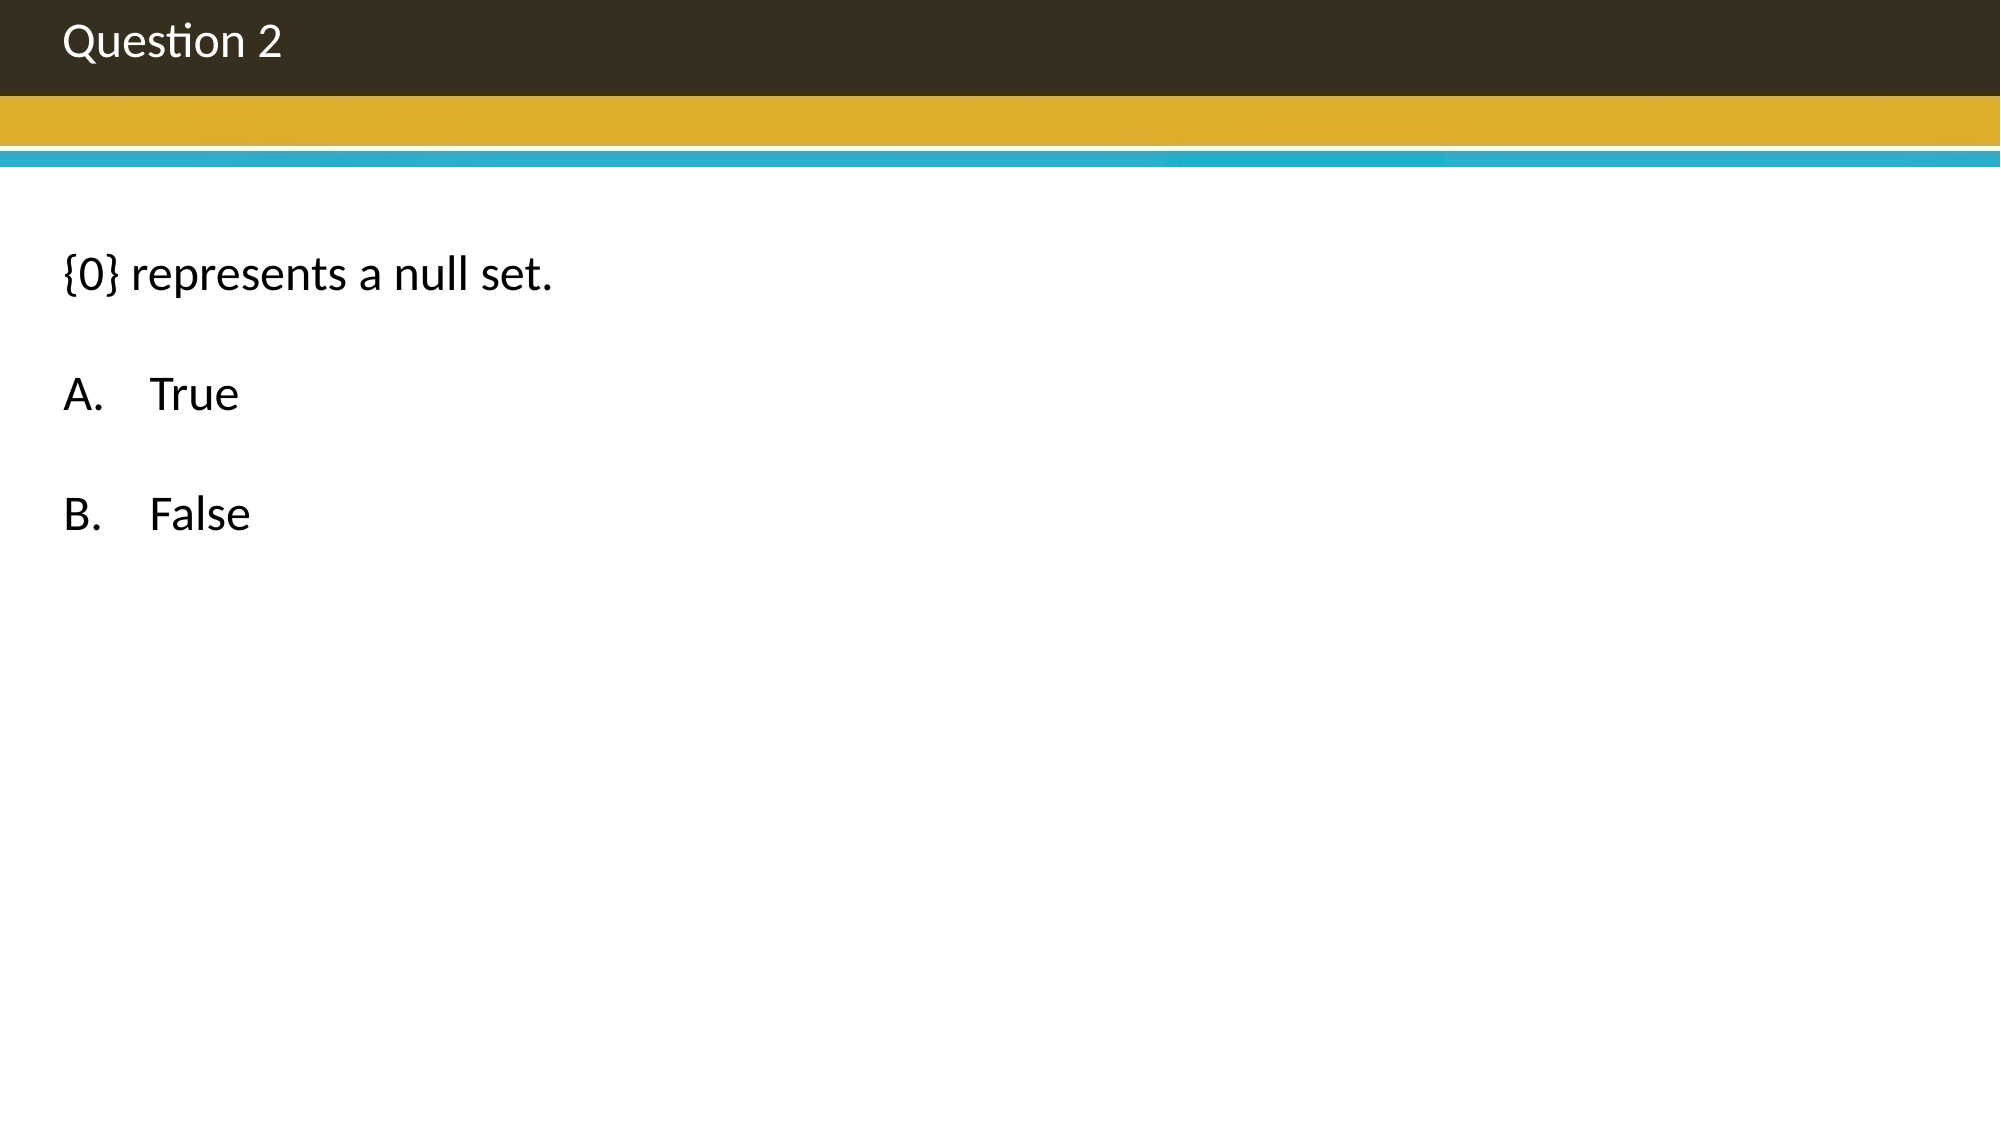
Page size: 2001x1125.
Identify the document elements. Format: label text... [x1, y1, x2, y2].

text_box {0} represents a null set. True False [48, 233, 581, 609]
text_box Question 2 [47, 0, 298, 75]
picture [0, 0, 2000, 167]
